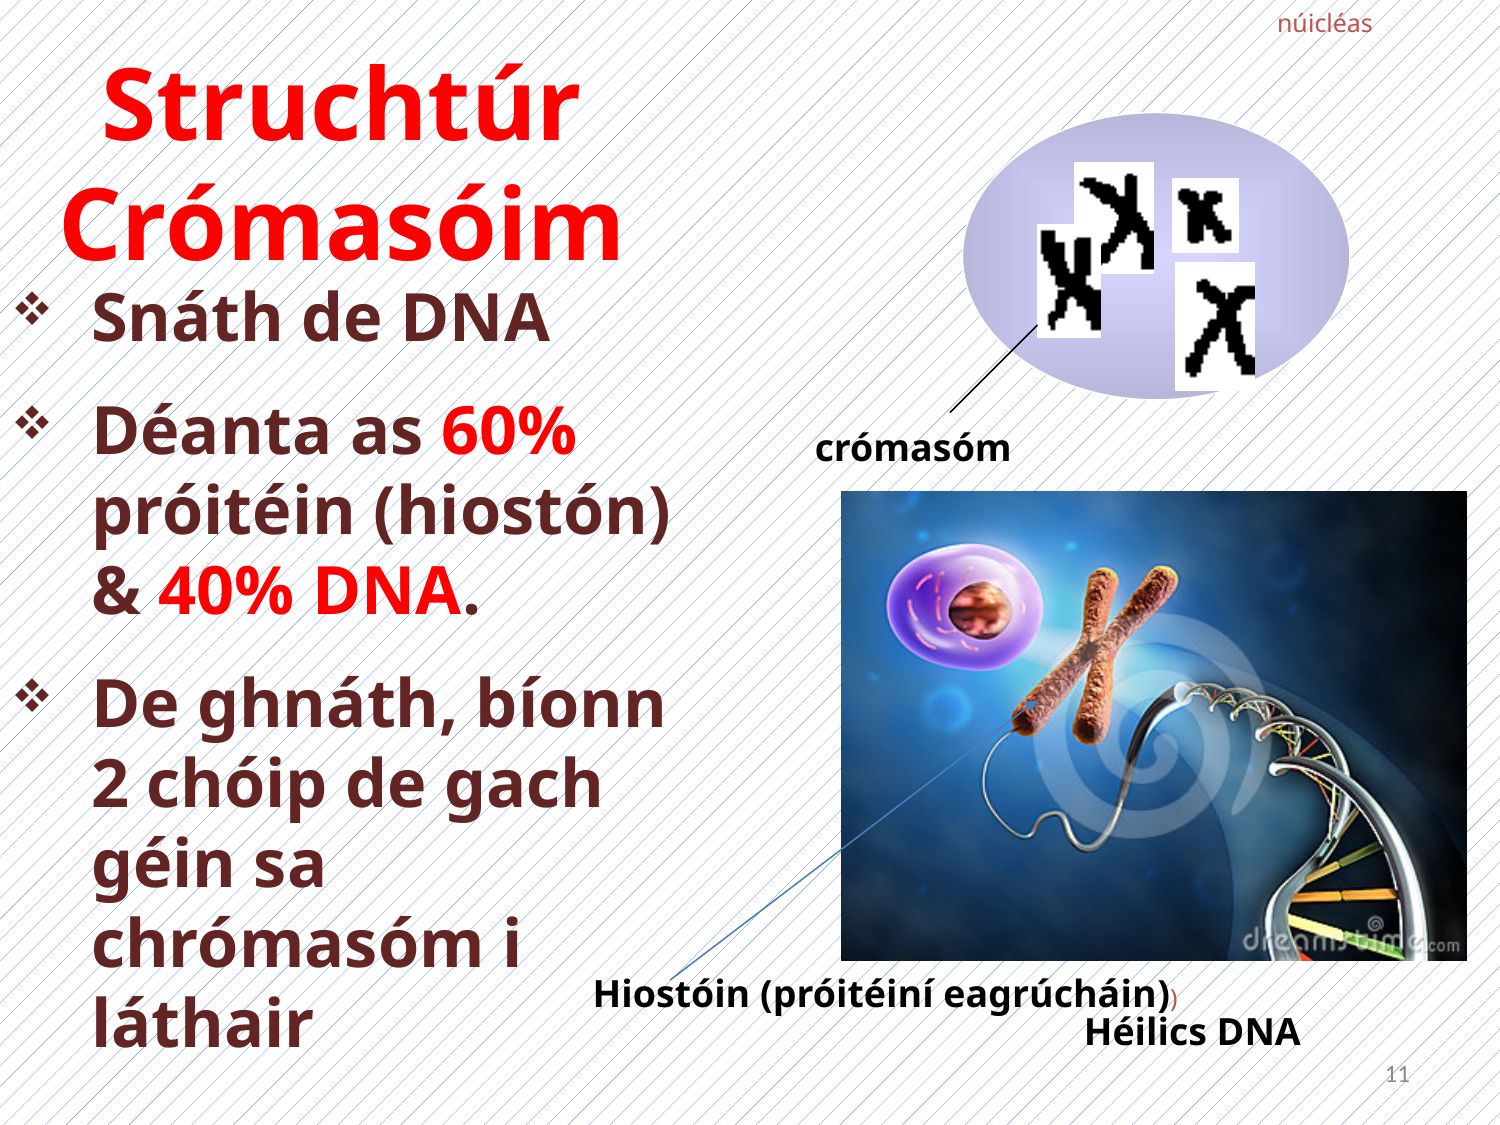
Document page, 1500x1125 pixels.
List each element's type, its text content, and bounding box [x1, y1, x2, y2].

text_box Héilics DNA [1068, 1000, 1402, 1061]
slide_number 11 [1074, 1042, 1425, 1103]
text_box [1037, 224, 1101, 338]
text_box [962, 112, 1350, 400]
text_box crómasóm [799, 416, 1100, 477]
picture [840, 491, 1467, 961]
title Struchtúr Crómasóim [17, 22, 668, 267]
text_box Hiostóin (próitéiní eagrúcháin)) [577, 962, 1382, 1023]
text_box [670, 699, 1038, 981]
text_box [1174, 262, 1255, 391]
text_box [1172, 177, 1239, 254]
list Snáth de DNA Déanta as 60% próitéin (hiostón) & 40% DNA. De ghnáth, bíonn 2 chóip de gach géin sa chrómasóm i láthair [0, 267, 711, 1088]
text_box núicléas [1262, 0, 1500, 45]
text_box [1074, 162, 1154, 274]
